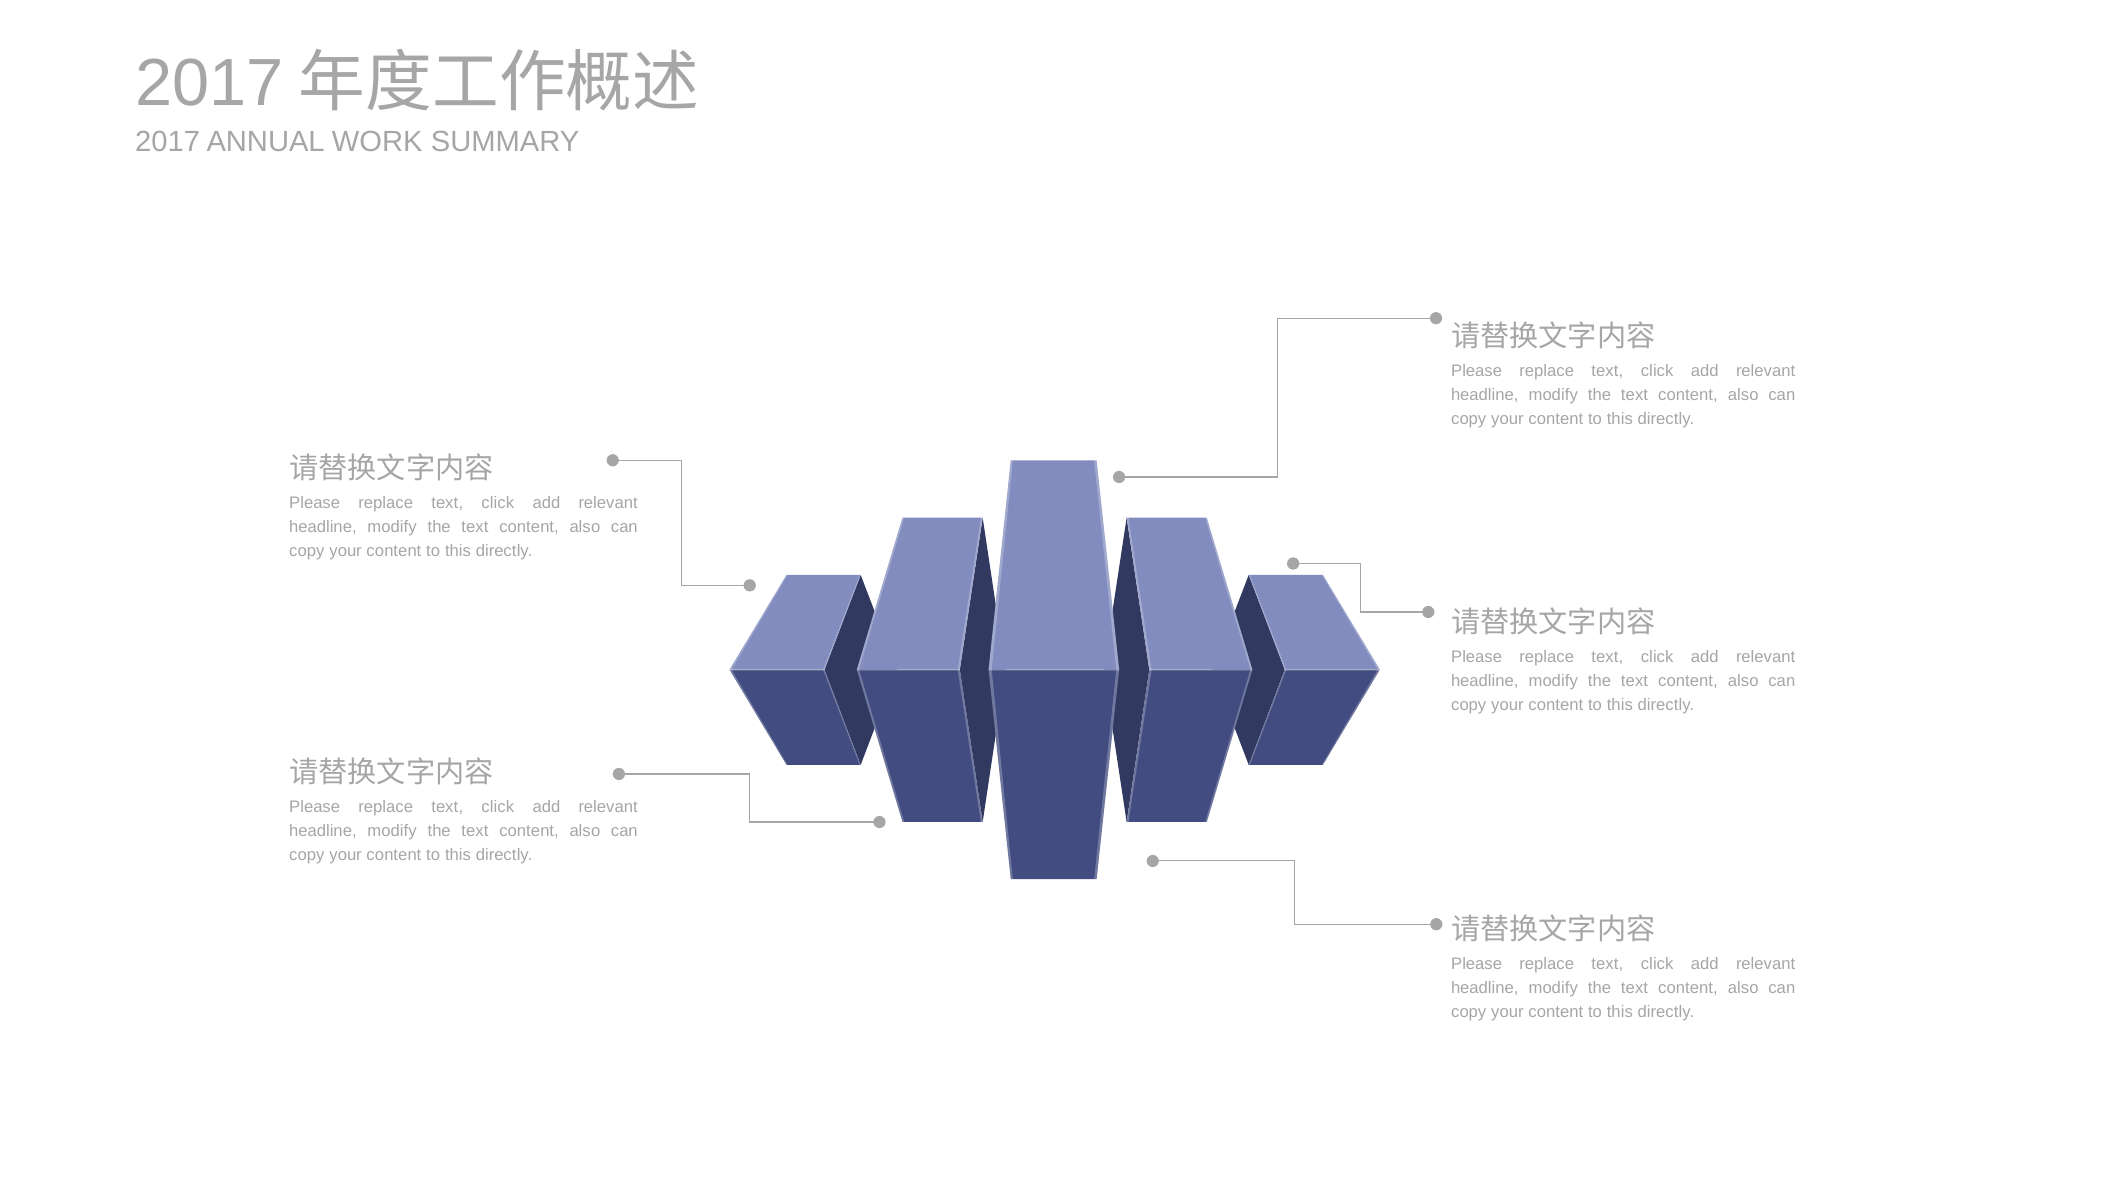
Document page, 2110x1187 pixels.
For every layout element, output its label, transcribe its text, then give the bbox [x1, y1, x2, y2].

text_box 请替换文字内容 [274, 739, 523, 796]
text_box 2017 ANNUAL WORK SUMMARY [135, 122, 596, 158]
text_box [729, 460, 1380, 880]
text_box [618, 774, 880, 823]
text_box 请替换文字内容 [274, 434, 523, 492]
text_box Please replace text, click add relevant headline, modify the text content, also can copy your content to this directly. [1437, 348, 1811, 436]
text_box Please replace text, click add relevant headline, modify the text content, also can copy your content to this directly. [1436, 941, 1811, 1029]
text_box Please replace text, click add relevant headline, modify the text content, also can copy your content to this directly. [1436, 634, 1811, 722]
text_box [1119, 318, 1437, 477]
text_box 请替换文字内容 [1436, 895, 1682, 953]
text_box 请替换文字内容 [1436, 302, 1682, 360]
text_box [1293, 563, 1429, 613]
text_box Please replace text, click add relevant headline, modify the text content, also can copy your content to this directly. [274, 480, 612, 567]
text_box 2017年度工作概述 [135, 38, 783, 119]
text_box Please replace text, click add relevant headline, modify the text content, also can copy your content to this directly. [274, 785, 654, 872]
text_box 请替换文字内容 [1436, 588, 1682, 646]
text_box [612, 460, 750, 586]
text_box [1152, 860, 1437, 923]
